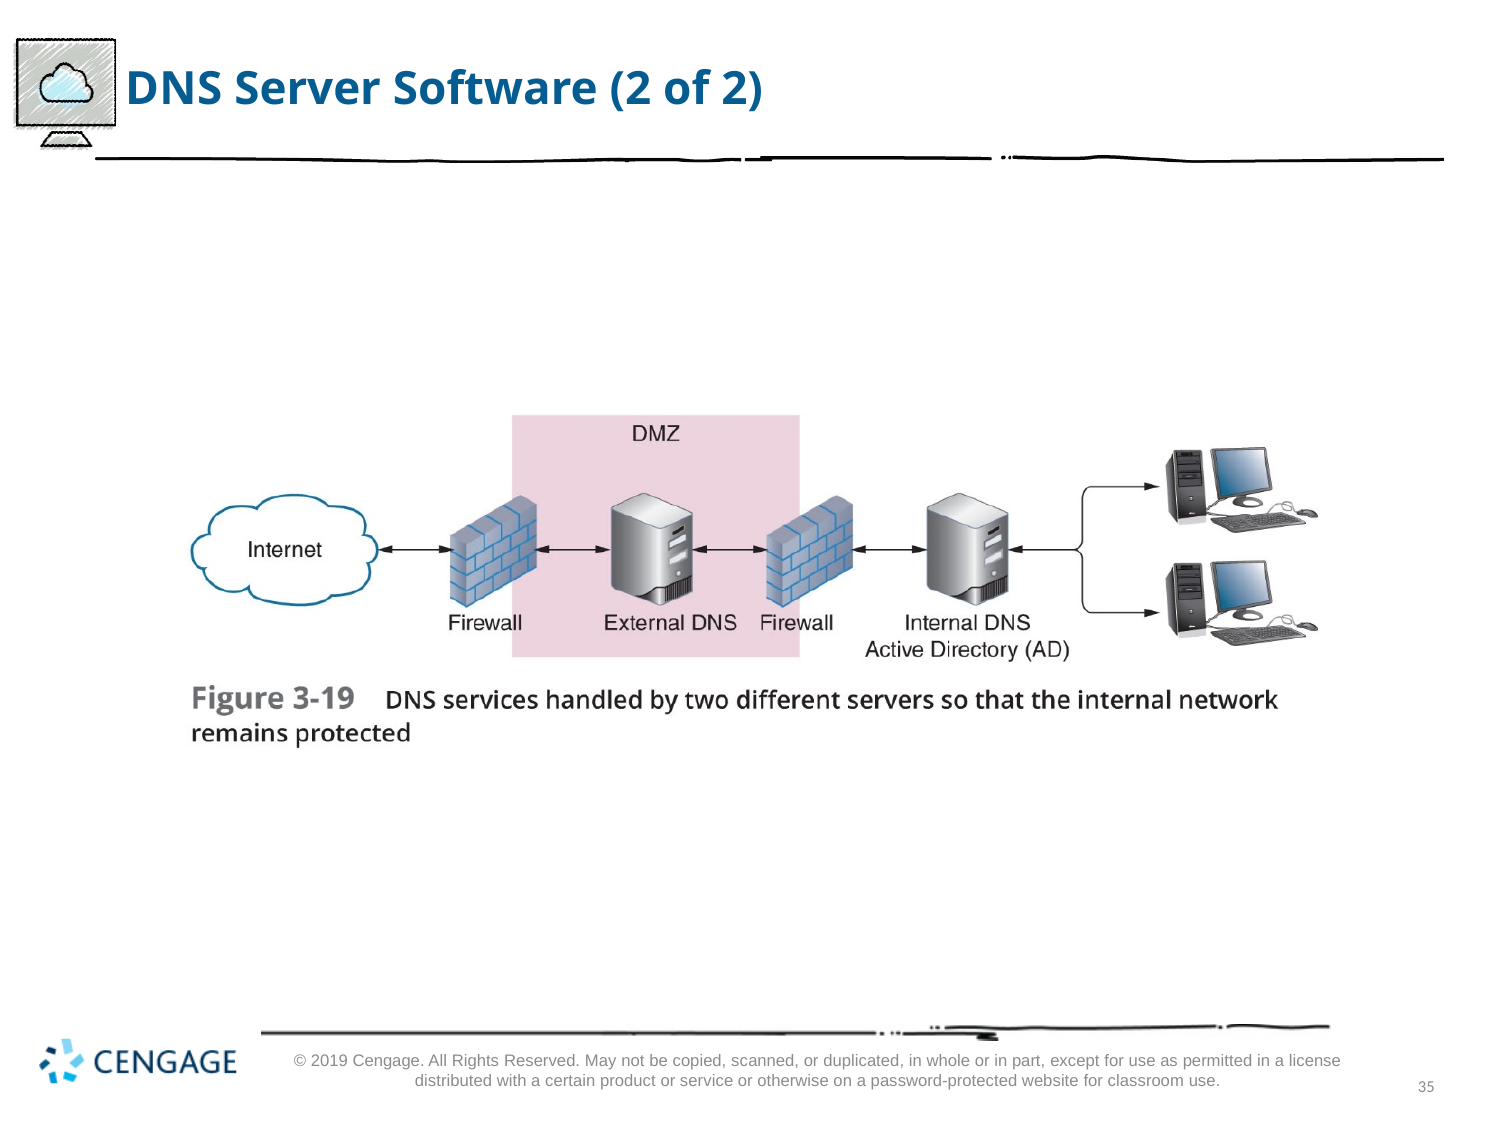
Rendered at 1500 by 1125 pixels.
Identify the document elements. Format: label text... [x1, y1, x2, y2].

title D N S Server Software (2 of 2) [125, 66, 1442, 116]
picture [13, 36, 117, 151]
picture [187, 412, 1320, 751]
footer © 2019 Cengage. All Rights Reserved. May not be copied, scanned, or duplicated, in whole or in part, except for use as permitted in a license distributed with a certain product or service or otherwise on a password-protected website for classroom use. [262, 1050, 1375, 1091]
picture [95, 155, 1444, 163]
picture [261, 1024, 1331, 1041]
picture [19, 1025, 249, 1096]
